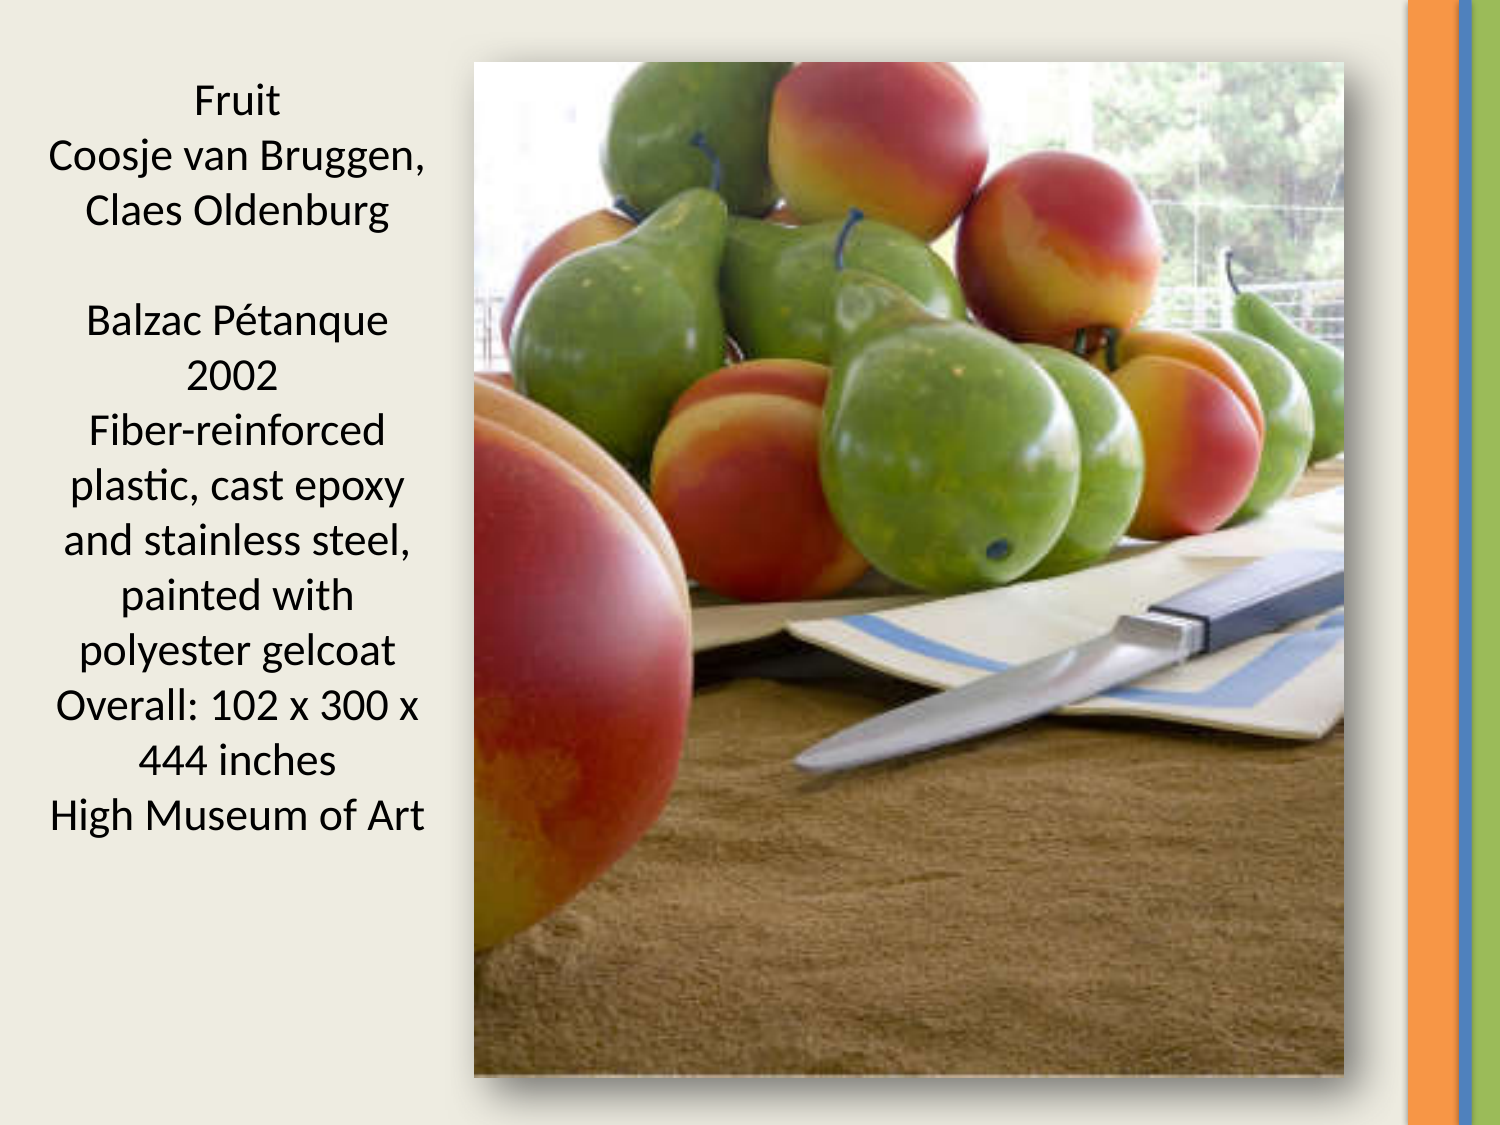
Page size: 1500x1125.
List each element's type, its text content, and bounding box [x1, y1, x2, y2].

text_box Fruit Coosje van Bruggen, Claes Oldenburg Balzac Pétanque 2002 Fiber-reinforced plastic, cast epoxy and stainless steel, painted with polyester gelcoat Overall: 102 x 300 x 444 inches High Museum of Art [24, 62, 450, 847]
picture [474, 62, 1344, 1078]
